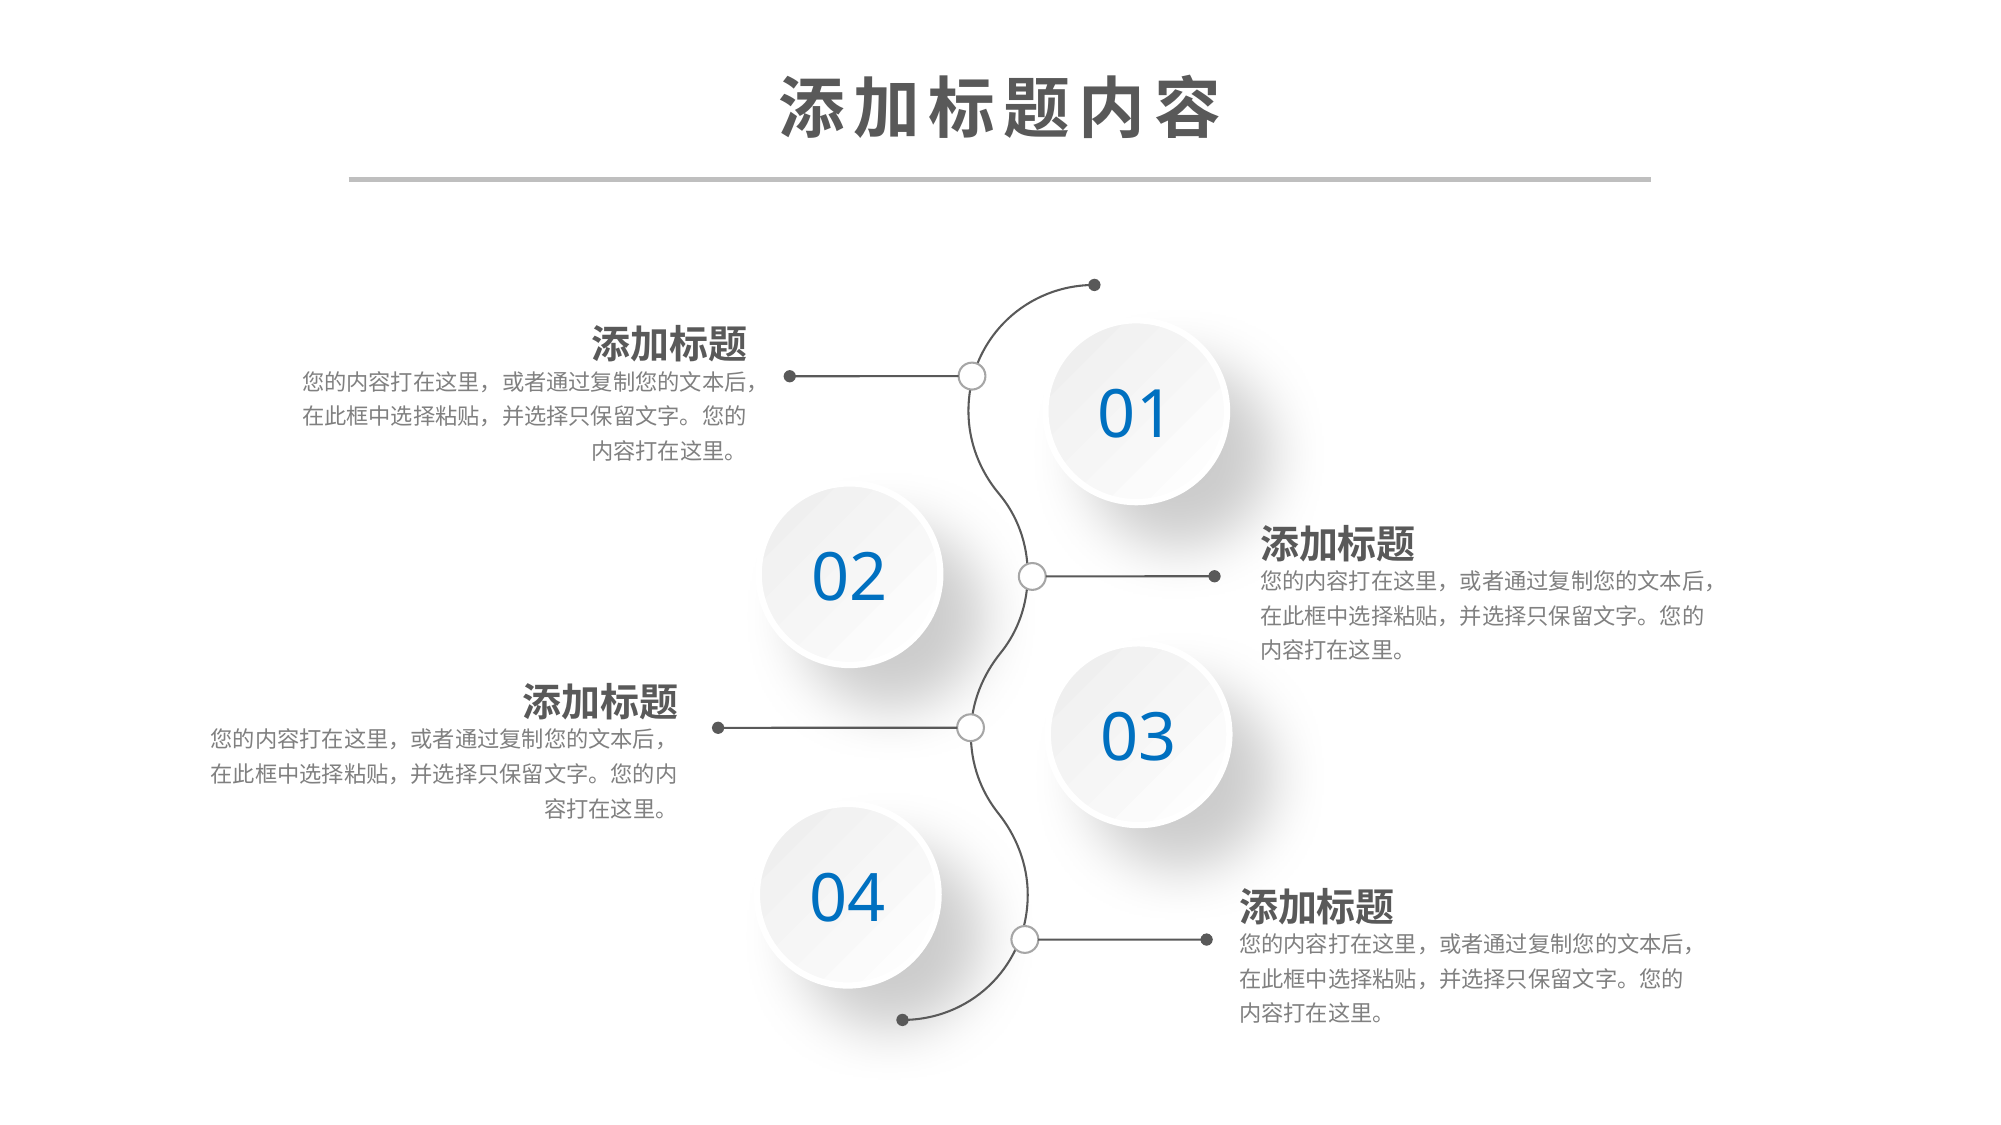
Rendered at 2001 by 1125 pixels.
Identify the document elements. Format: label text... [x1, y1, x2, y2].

text_box 02 [757, 482, 942, 667]
text_box [711, 721, 958, 734]
text_box [1011, 926, 1039, 953]
text_box 添加标题 [1245, 496, 1509, 567]
text_box [1018, 563, 1046, 590]
text_box 您的内容打在这里，或者通过复制您的文本后，在此框中选择粘贴，并选择只保留文字。您的内容打在这里。 [270, 352, 762, 472]
text_box 您的内容打在这里，或者通过复制您的文本后，在此框中选择粘贴，并选择只保留文字。您的内容打在这里。 [1245, 551, 1727, 671]
text_box 04 [755, 802, 939, 987]
text_box [968, 278, 1101, 571]
text_box 03 [1046, 642, 1231, 827]
text_box 您的内容打在这里，或者通过复制您的文本后，在此框中选择粘贴，并选择只保留文字。您的内容打在这里。 [178, 710, 693, 830]
text_box [896, 741, 1028, 1027]
text_box [1038, 933, 1213, 946]
text_box 您的内容打在这里，或者通过复制您的文本后，在此框中选择粘贴，并选择只保留文字。您的内容打在这里。 [1224, 914, 1708, 1034]
text_box 添加标题 [1224, 859, 1517, 930]
text_box [957, 714, 984, 742]
text_box [972, 577, 1027, 719]
text_box 01 [1052, 319, 1229, 504]
text_box [958, 362, 986, 390]
text_box 添加标题 [472, 296, 762, 367]
text_box [783, 370, 959, 383]
text_box [1045, 570, 1221, 583]
text_box 添加标题 [435, 654, 693, 725]
